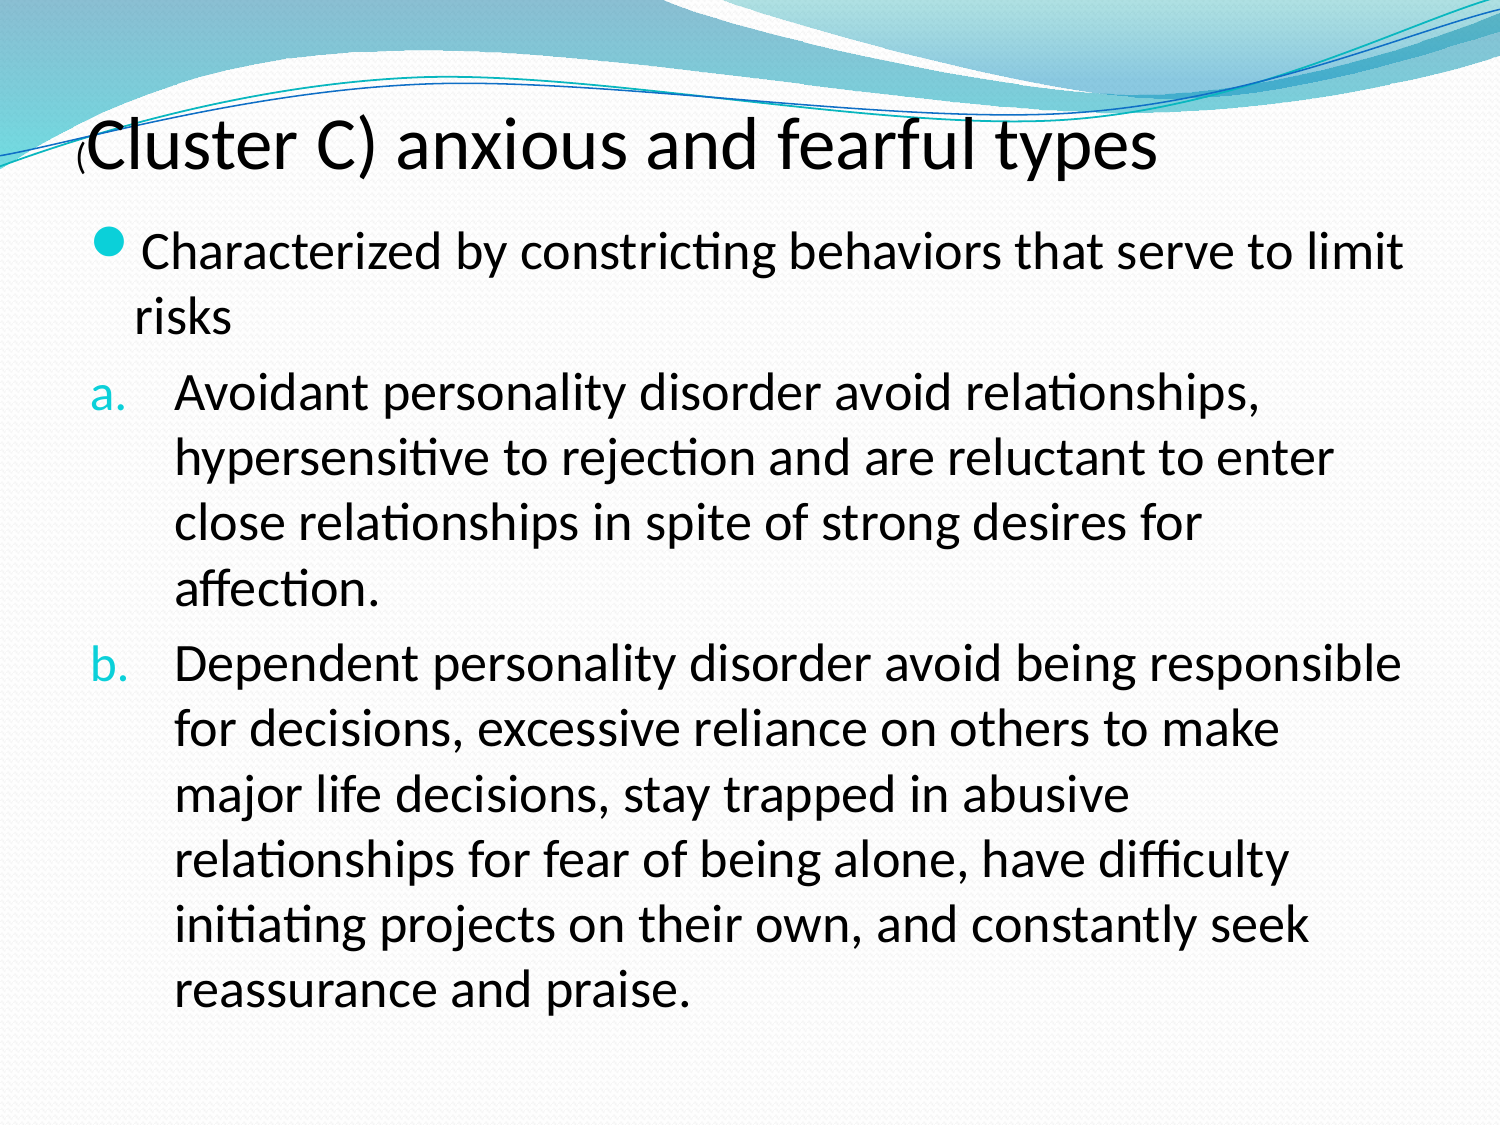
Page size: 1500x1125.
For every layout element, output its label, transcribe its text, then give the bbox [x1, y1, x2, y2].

title (Cluster C) anxious and fearful types [75, 30, 1425, 185]
list Characterized by constricting behaviors that serve to limit risks Avoidant personality disorder avoid relationships, hypersensitive to rejection and are reluctant to enter close relationships in spite of strong desires for affection. Dependent personality disorder avoid being responsible for decisions, excessive reliance on others to make major life decisions, stay trapped in abusive relationships for fear of being alone, have difficulty initiating projects on their own, and constantly seek reassurance and praise. [75, 208, 1425, 1125]
